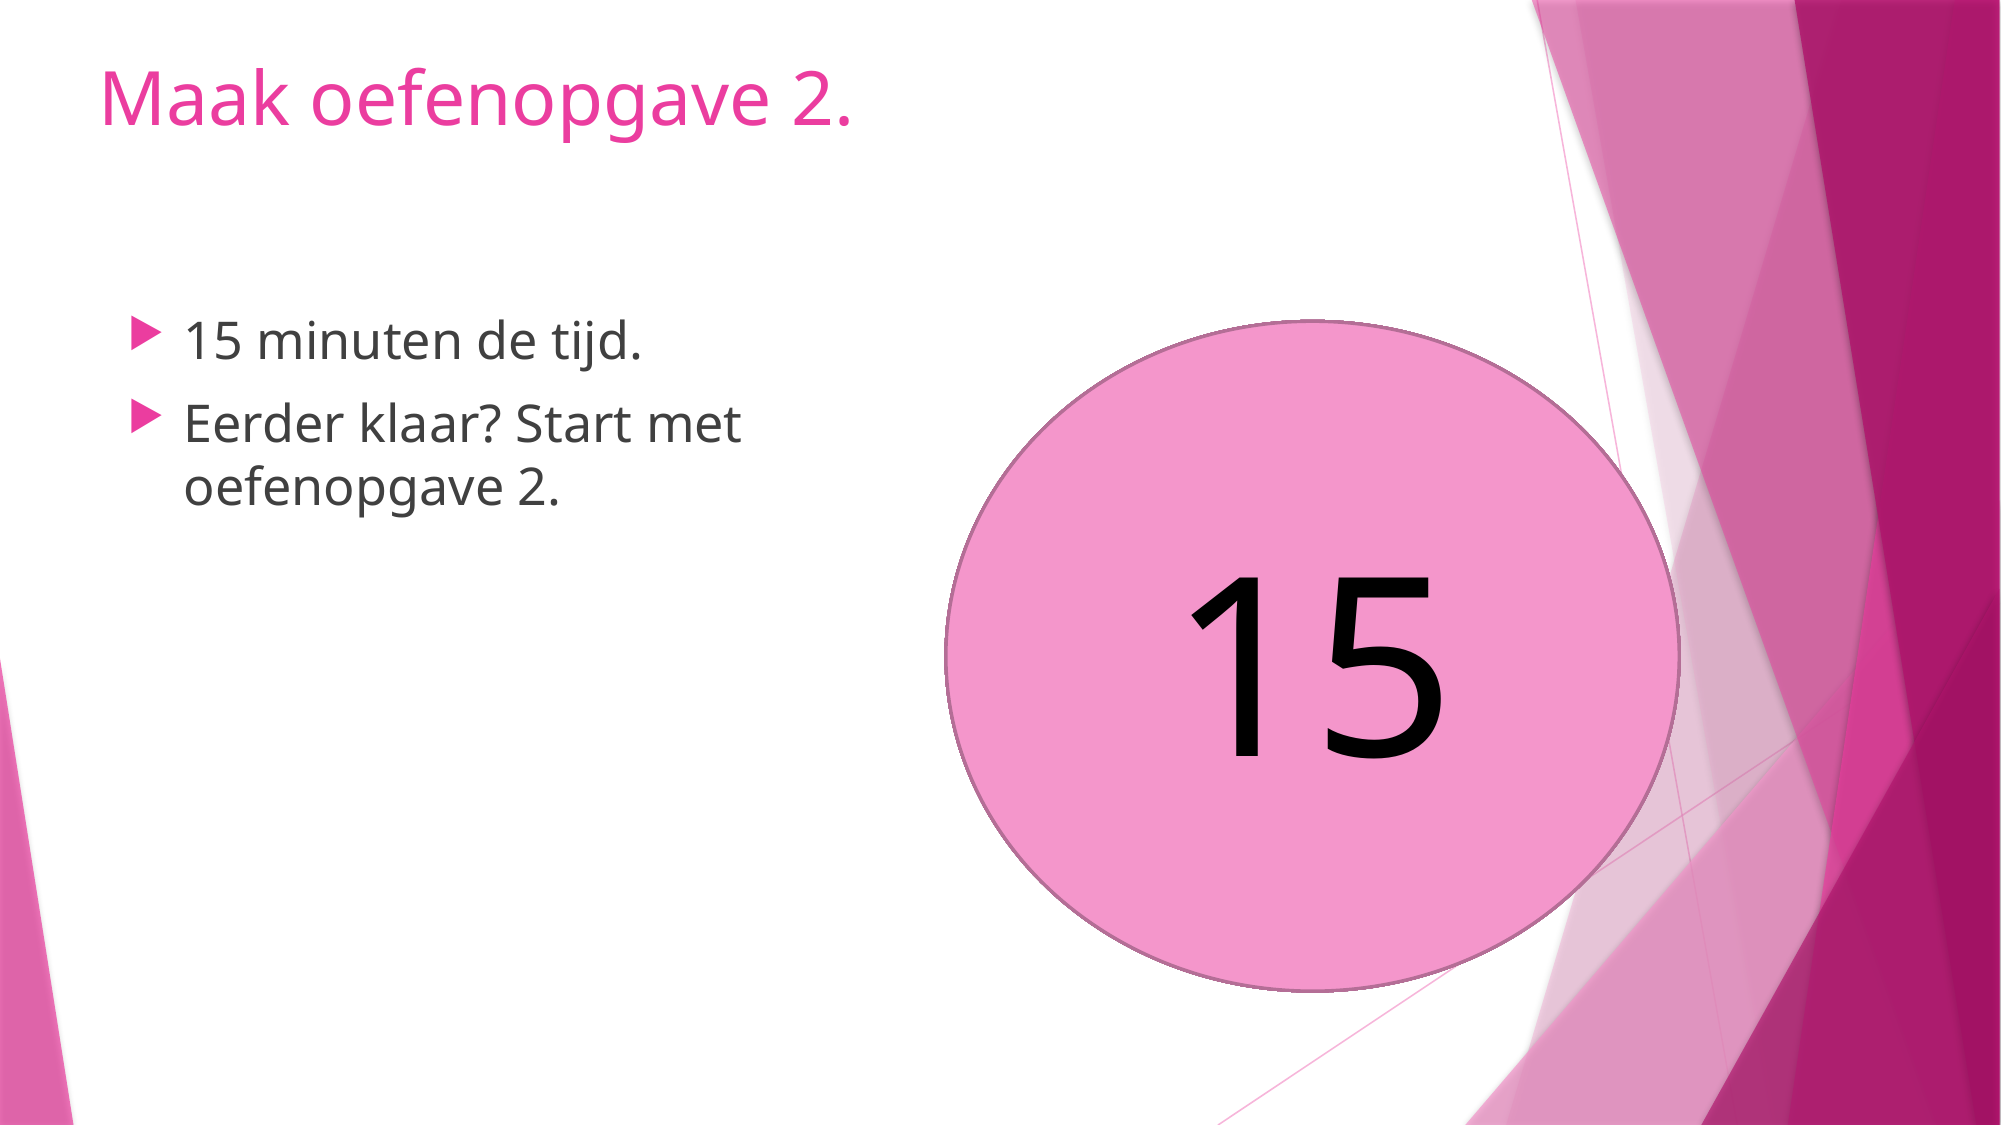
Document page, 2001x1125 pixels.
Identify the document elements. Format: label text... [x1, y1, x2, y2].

title Maak oefenopgave 2. [83, 42, 1494, 260]
list 15 minuten de tijd. Eerder klaar? Start met oefenopgave 2. [112, 299, 896, 992]
text_box 15 [944, 319, 1681, 993]
